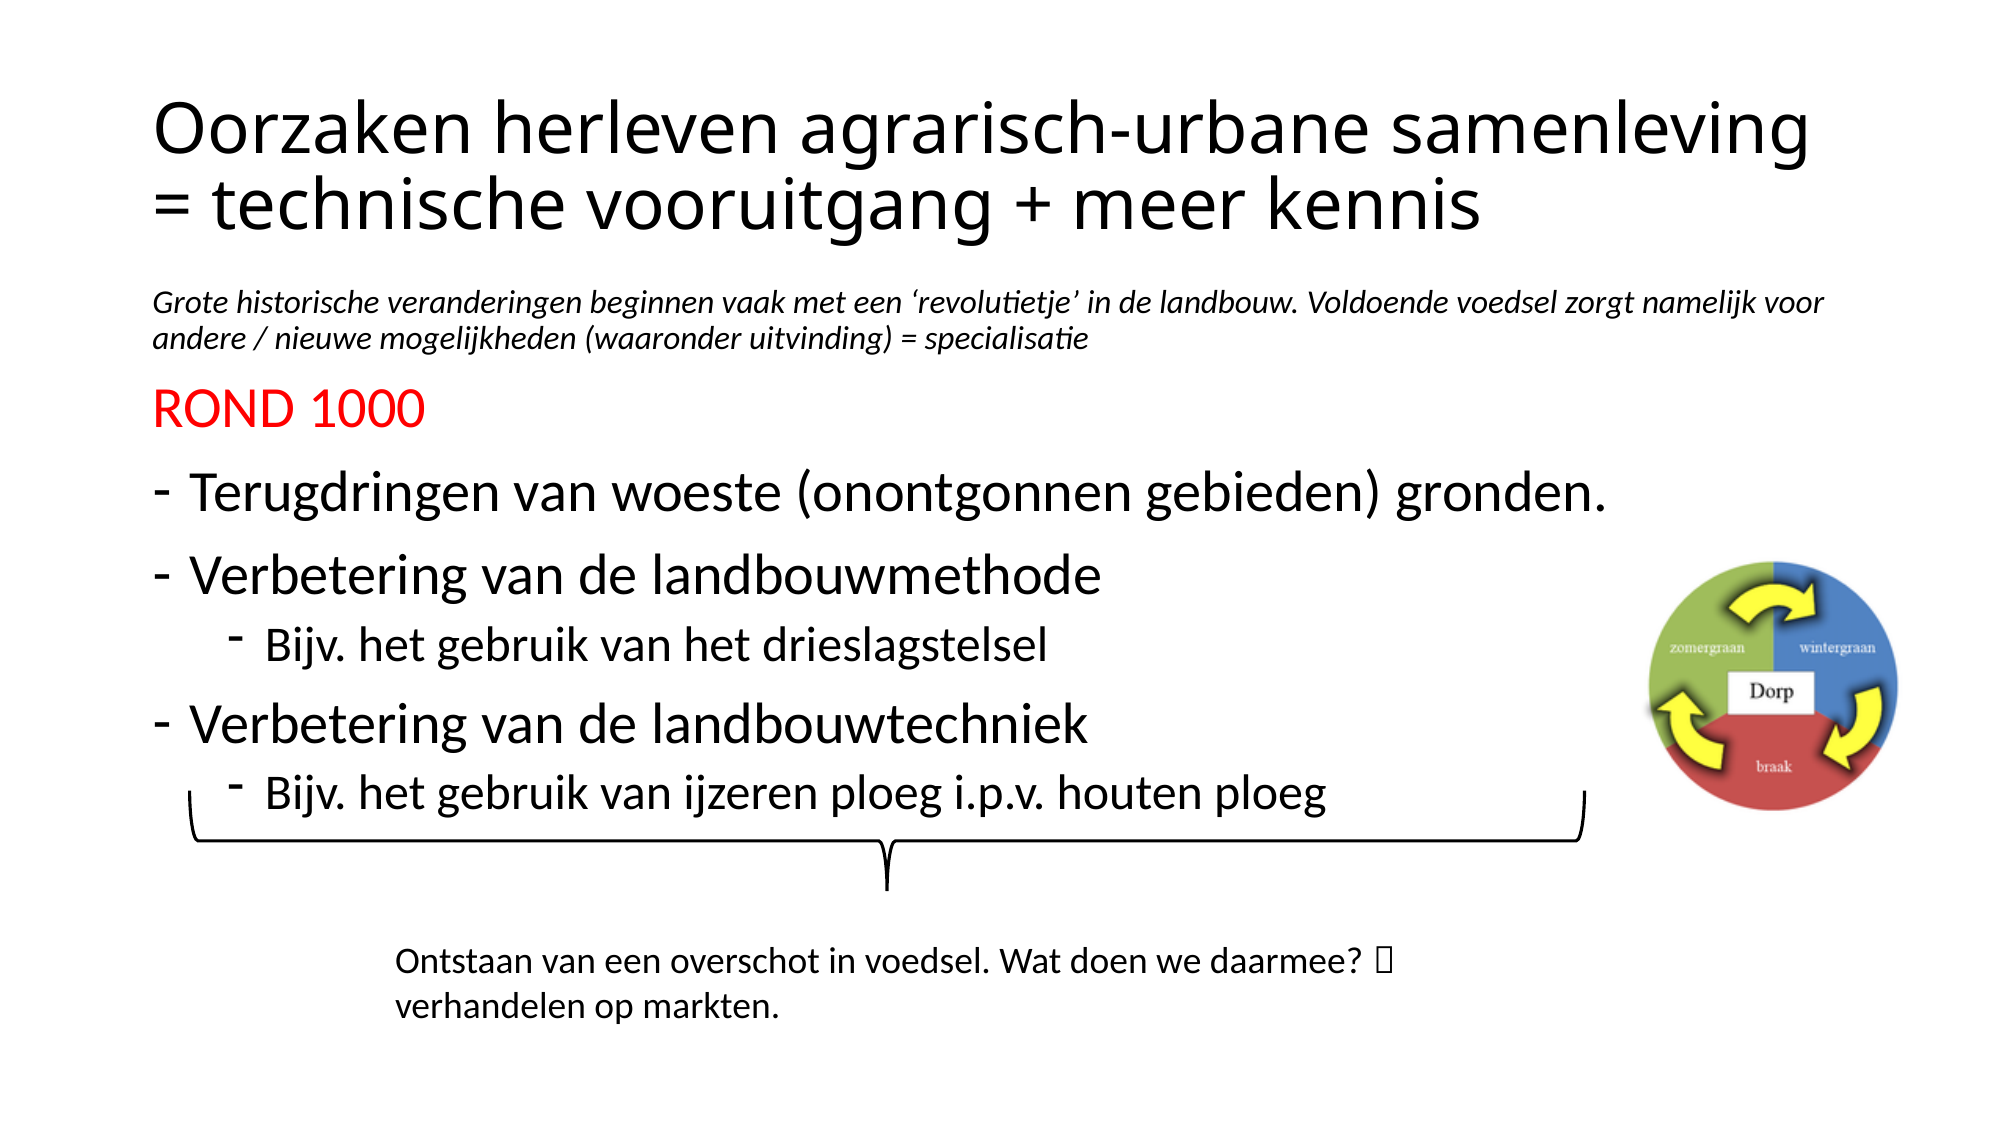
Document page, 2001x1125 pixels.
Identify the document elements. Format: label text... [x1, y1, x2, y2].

list Grote historische veranderingen beginnen vaak met een ‘revolutietje’ in de landbouw. Voldoende voedsel zorgt namelijk voor andere / nieuwe mogelijkheden (waaronder uitvinding) = specialisatie ROND 1000 Terugdringen van woeste (onontgonnen gebieden) gronden. Verbetering van de landbouwmethode Bijv. het gebruik van het drieslagstelsel Verbetering van de landbouwtechniek Bijv. het gebruik van ijzeren ploeg i.p.v. houten ploeg [137, 277, 1863, 1063]
title Oorzaken herleven agrarisch-urbane samenleving = technische vooruitgang + meer kennis [137, 59, 1863, 277]
text_box [188, 790, 1587, 892]
picture [1601, 552, 1946, 822]
text_box Ontstaan van een overschot in voedsel. Wat doen we daarmee?  verhandelen op markten. [380, 928, 1452, 1034]
